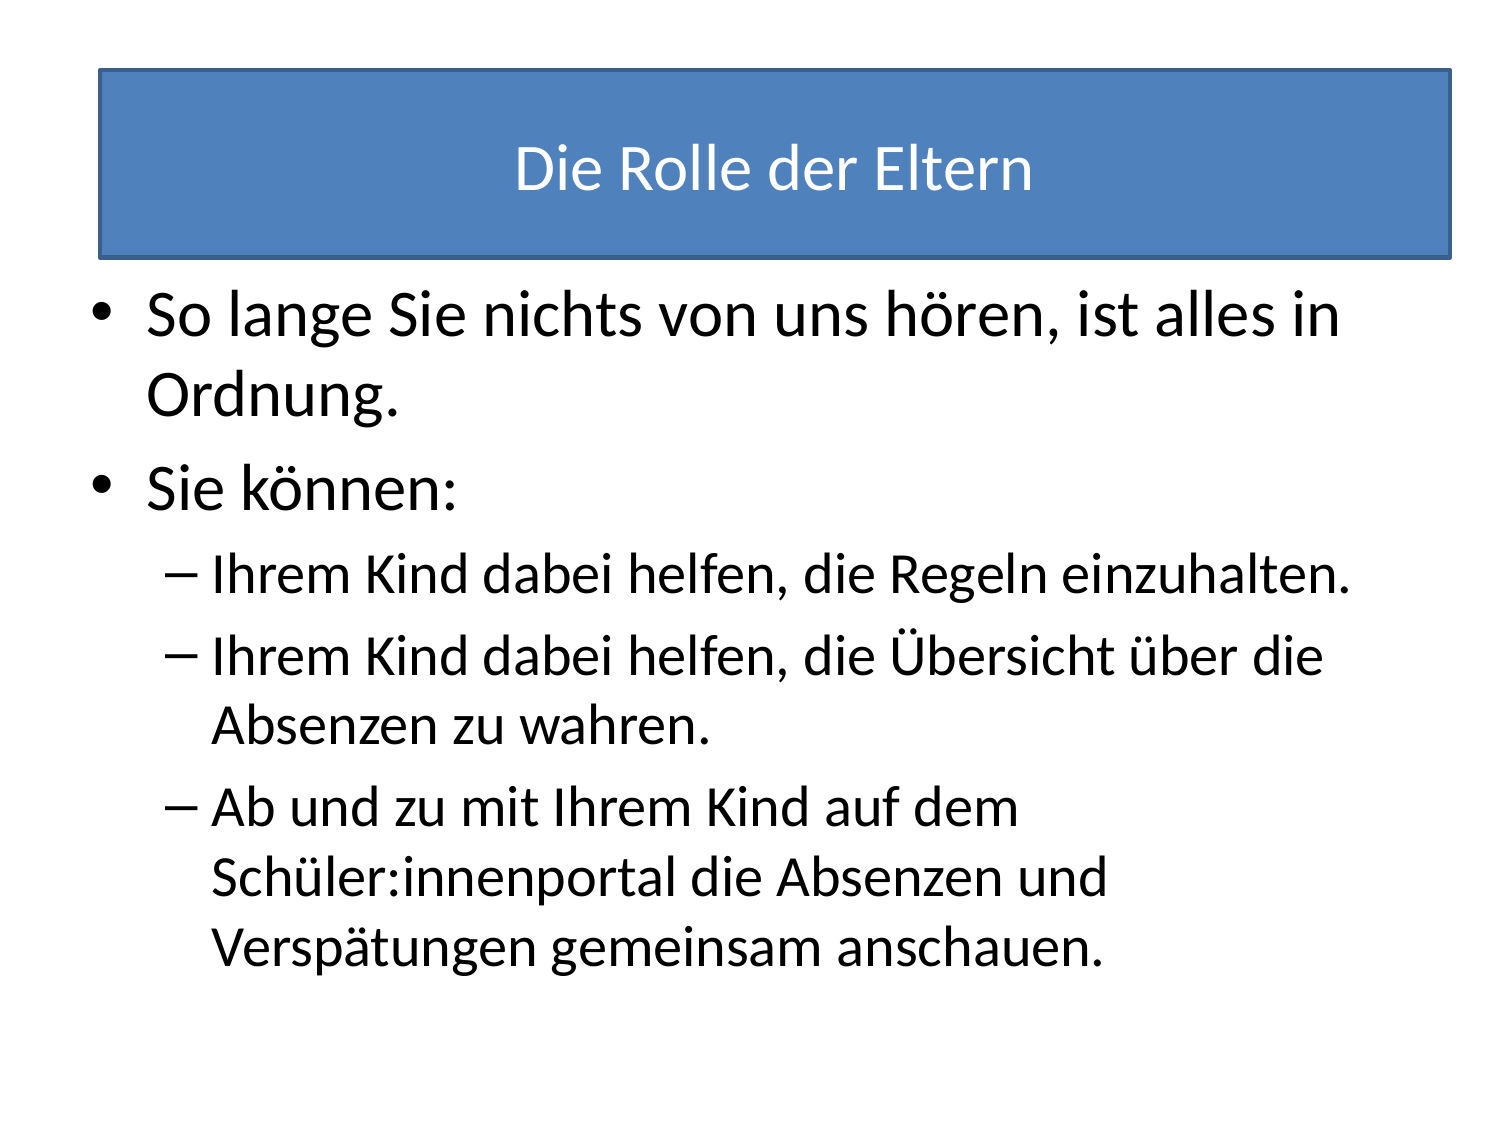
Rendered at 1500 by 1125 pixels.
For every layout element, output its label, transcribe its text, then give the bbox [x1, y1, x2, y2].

list So lange Sie nichts von uns hören, ist alles in Ordnung. Sie können: Ihrem Kind dabei helfen, die Regeln einzuhalten. Ihrem Kind dabei helfen, die Übersicht über die Absenzen zu wahren. Ab und zu mit Ihrem Kind auf dem Schüler:innenportal die Absenzen und Verspätungen gemeinsam anschauen. [75, 262, 1425, 1005]
text_box Die Rolle der Eltern [98, 68, 1452, 260]
title Die Rolle der Eltern [75, 45, 1425, 233]
